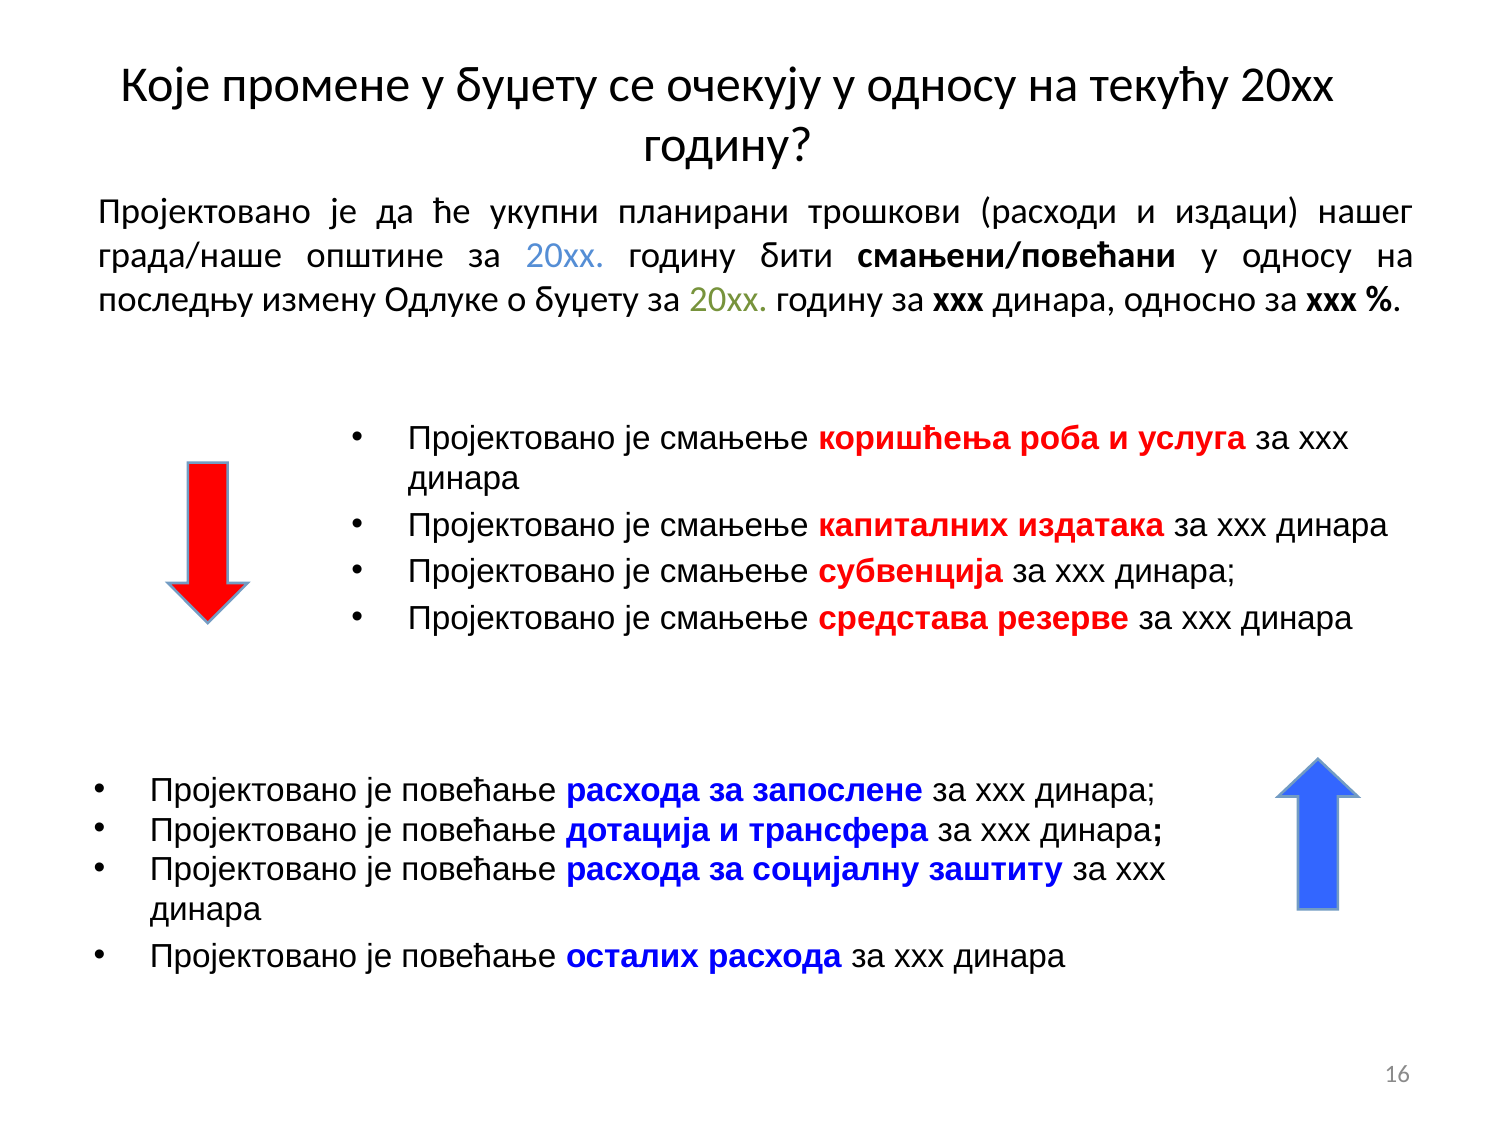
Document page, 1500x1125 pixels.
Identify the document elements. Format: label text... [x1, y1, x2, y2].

title Које промене у буџету се очекују у односу на текућу 20хх годину? [53, 42, 1404, 180]
text_box Пројектовано је повећање расхода за запослене за ххх динара; Пројектовано је повећање дотација и трансфера за ххх динара; Пројектовано је повећање расхода за социјалну заштиту за ххх динара Пројектовано је повећање осталих расхода за ххх динара [78, 760, 1203, 965]
text_box [167, 462, 248, 624]
slide_number 16 [1074, 1042, 1425, 1103]
list Пројектовано је да ће укупни планирани трошкови (расходи и издаци) нашег града/наше општине за 20хх. годину бити смањени/повећани у односу на последњу измену Одлуке о буџету за 20хх. годину за ххх динара, односно за ххх %. [78, 179, 1429, 365]
text_box [1278, 758, 1358, 910]
list Пројектовано је смањење коришћења роба и услуга за ххх динара Пројектовано је смањење капиталних издатака за xxx динара Пројектовано је смањење субвенција за ххх динара; Пројектовано је смањење средстава резерве за ххх динара [336, 408, 1461, 666]
